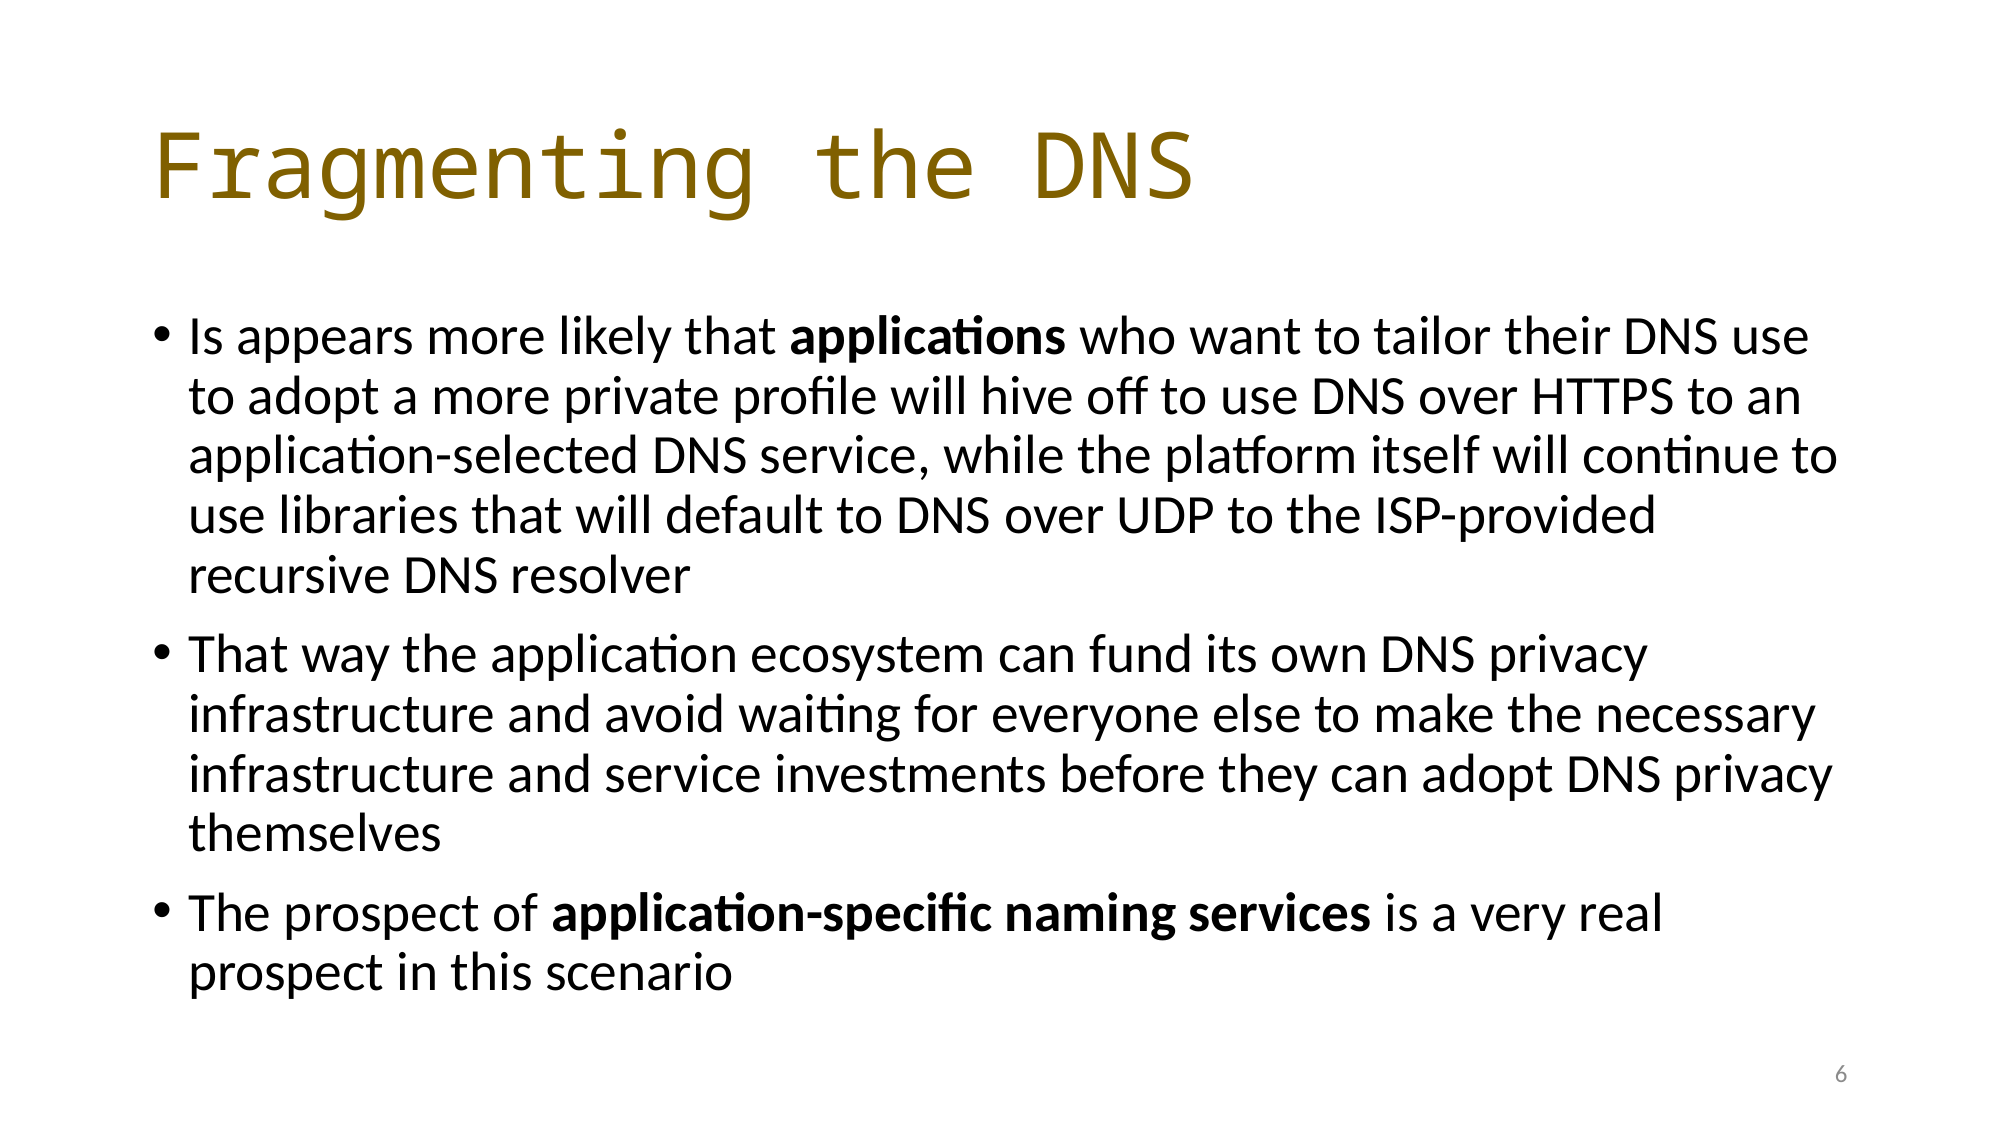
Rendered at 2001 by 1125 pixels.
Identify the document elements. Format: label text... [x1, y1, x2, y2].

list Is appears more likely that applications who want to tailor their DNS use to adopt a more private profile will hive off to use DNS over HTTPS to an application-selected DNS service, while the platform itself will continue to use libraries that will default to DNS over UDP to the ISP-provided recursive DNS resolver That way the application ecosystem can fund its own DNS privacy infrastructure and avoid waiting for everyone else to make the necessary infrastructure and service investments before they can adopt DNS privacy themselves The prospect of application-specific naming services is a very real prospect in this scenario [137, 299, 1863, 1014]
slide_number 6 [1412, 1042, 1863, 1103]
title Fragmenting the DNS [137, 59, 1863, 278]
